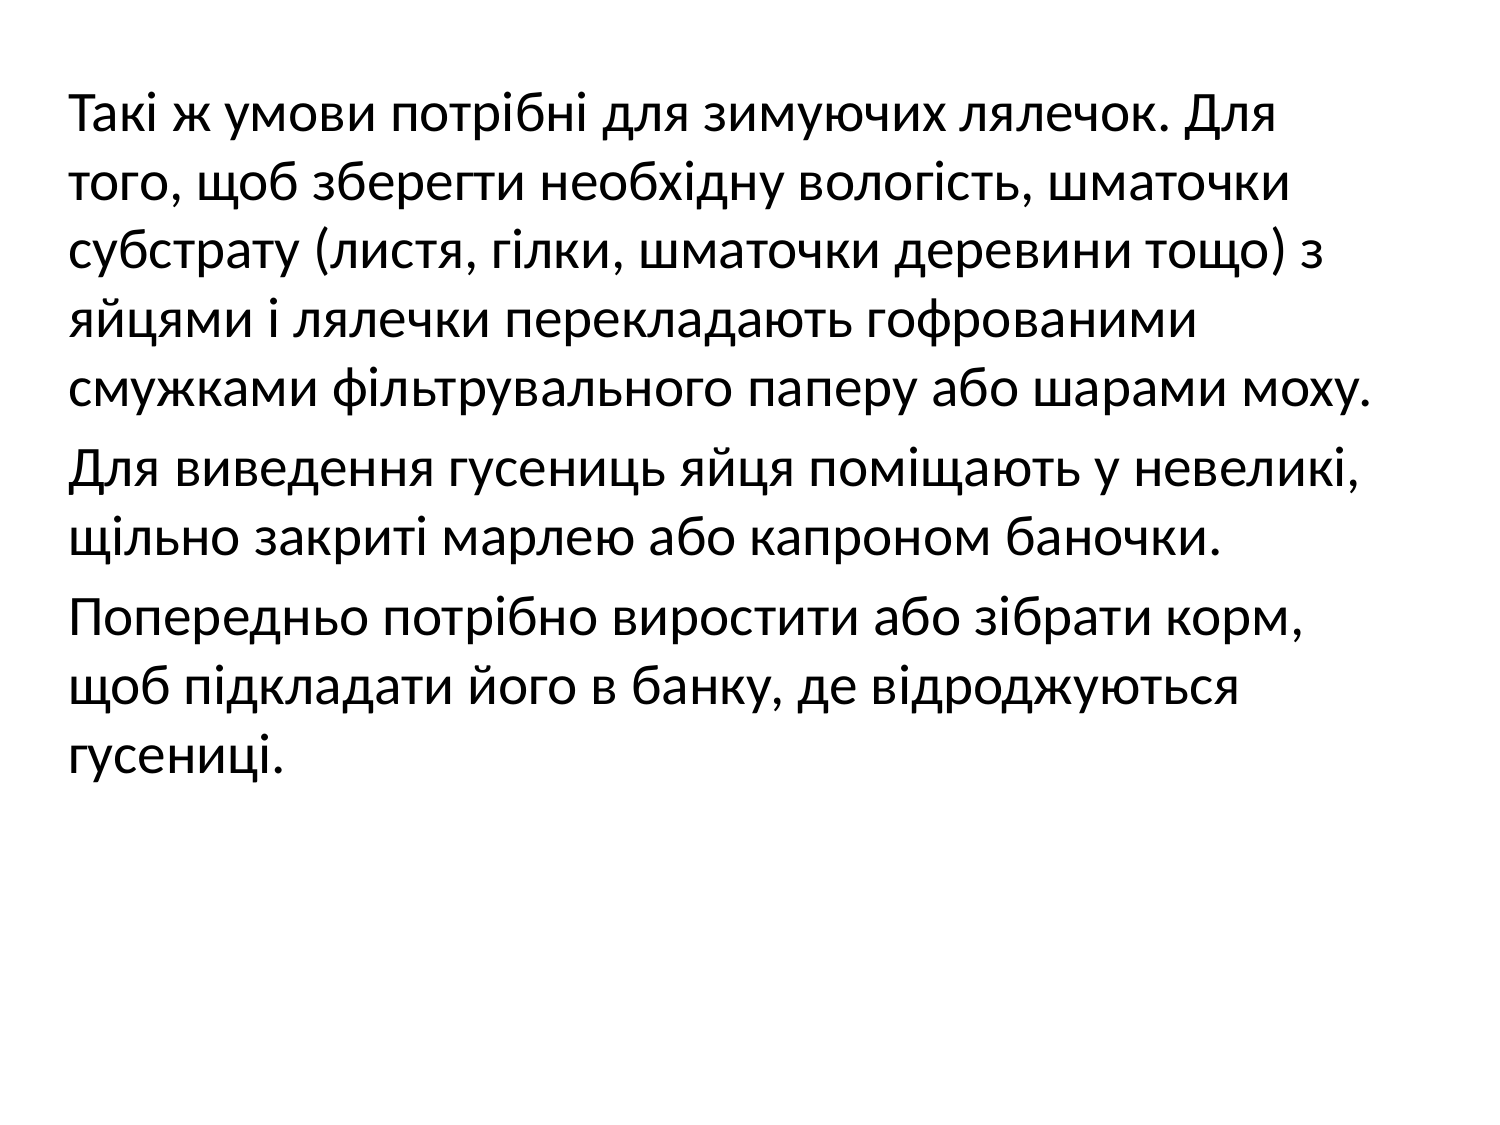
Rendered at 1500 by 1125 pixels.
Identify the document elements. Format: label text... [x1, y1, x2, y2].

list Такі ж умови потрібні для зимуючих лялечок. Для того, щоб зберегти необхідну вологість, шматочки субстрату (листя, гілки, шматочки деревини тощо) з яйцями і лялечки перекладають гофрованими смужками фільтрувального паперу або шарами моху. Для виведення гусениць яйця поміщають у невеликі, щільно закриті марлею або капроном баночки. Попередньо потрібно виростити або зібрати корм, щоб підкладати його в банку, де відроджуються гусениці. [53, 66, 1404, 809]
